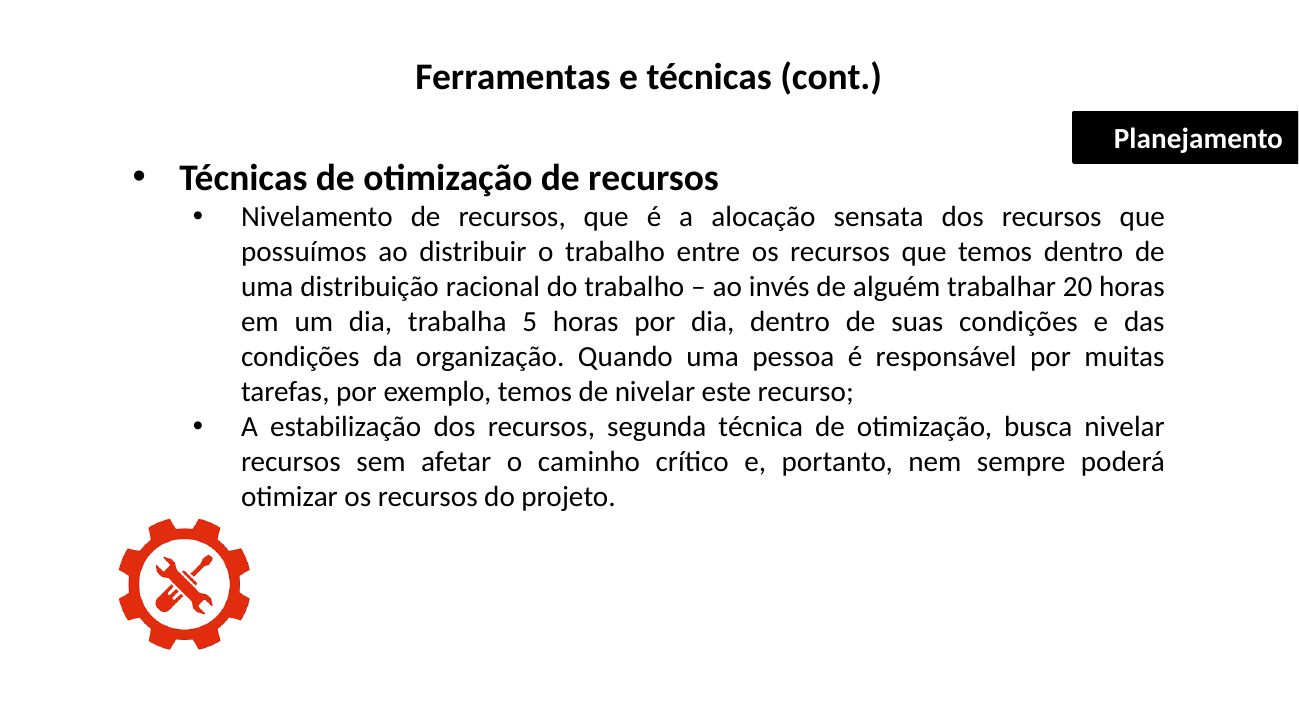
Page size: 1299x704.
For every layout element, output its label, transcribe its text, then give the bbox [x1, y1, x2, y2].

text_box Planejamento [1074, 112, 1299, 162]
picture [117, 517, 251, 651]
text_box Técnicas de otimização de recursos Nivelamento de recursos, que é a alocação sensata dos recursos que possuímos ao distribuir o trabalho entre os recursos que temos dentro de uma distribuição racional do trabalho – ao invés de alguém trabalhar 20 horas em um dia, trabalha 5 horas por dia, dentro de suas condições e das condições da organização. Quando uma pessoa é responsável por muitas tarefas, por exemplo, temos de nivelar este recurso; A estabilização dos recursos, segunda técnica de otimização, busca nivelar recursos sem afetar o caminho crítico e, portanto, nem sempre poderá otimizar os recursos do projeto. [117, 145, 1181, 524]
text_box Ferramentas e técnicas (cont.) [0, 44, 1299, 106]
